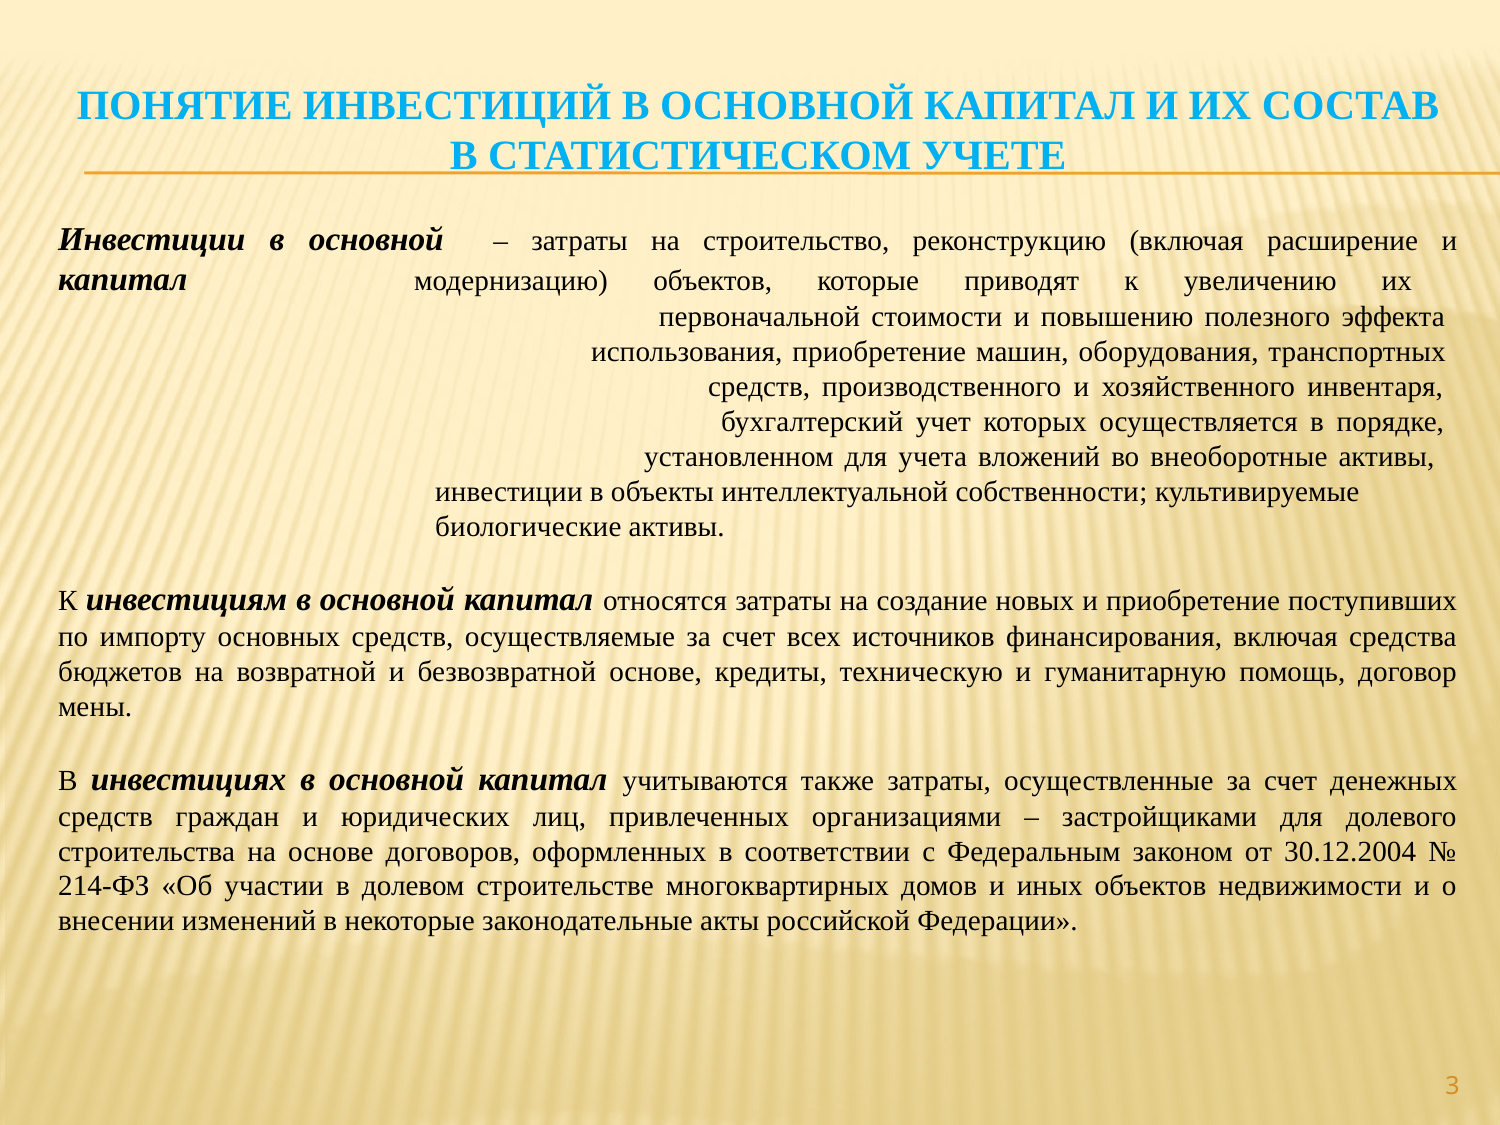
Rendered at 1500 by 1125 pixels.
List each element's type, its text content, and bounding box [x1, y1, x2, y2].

text_box Понятие инвестиций в основной капитал и их состав в статистическом учете Инвестиции в основной – затраты на строительство, реконструкцию (включая расширение и капитал модернизацию) объектов, которые приводят к увеличению их первоначальной стоимости и повышению полезного эффекта использования, приобретение машин, оборудования, транспортных средств, производственного и хозяйственного инвентаря, бухгалтерский учет которых осуществляется в порядке, установленном для учета вложений во внеоборотные активы, инвестиции в объекты интеллектуальной собственности; культивируемые биологические активы. К инвестициям в основной капитал относятся затраты на создание новых и приобретение поступивших по импорту основных средств, осуществляемые за счет всех источников финансирования, включая средства бюджетов на возвратной и безвозвратной основе, кредиты, техническую и гуманитарную помощь, договор мены. В инвестициях в основной капитал учитываются также затраты, осуществленные за счет денежных средств граждан и юридических лиц, привлеченных организациями – застройщиками для долевого строительства на основе договоров, оформленных в соответствии с Федеральным законом от 30.12.2004 № 214-ФЗ «Об участии в долевом строительстве многоквартирных домов и иных объектов недвижимости и о внесении изменений в некоторые законодательные акты российской Федерации». [43, 70, 1473, 944]
slide_number 3 [1350, 1061, 1475, 1103]
